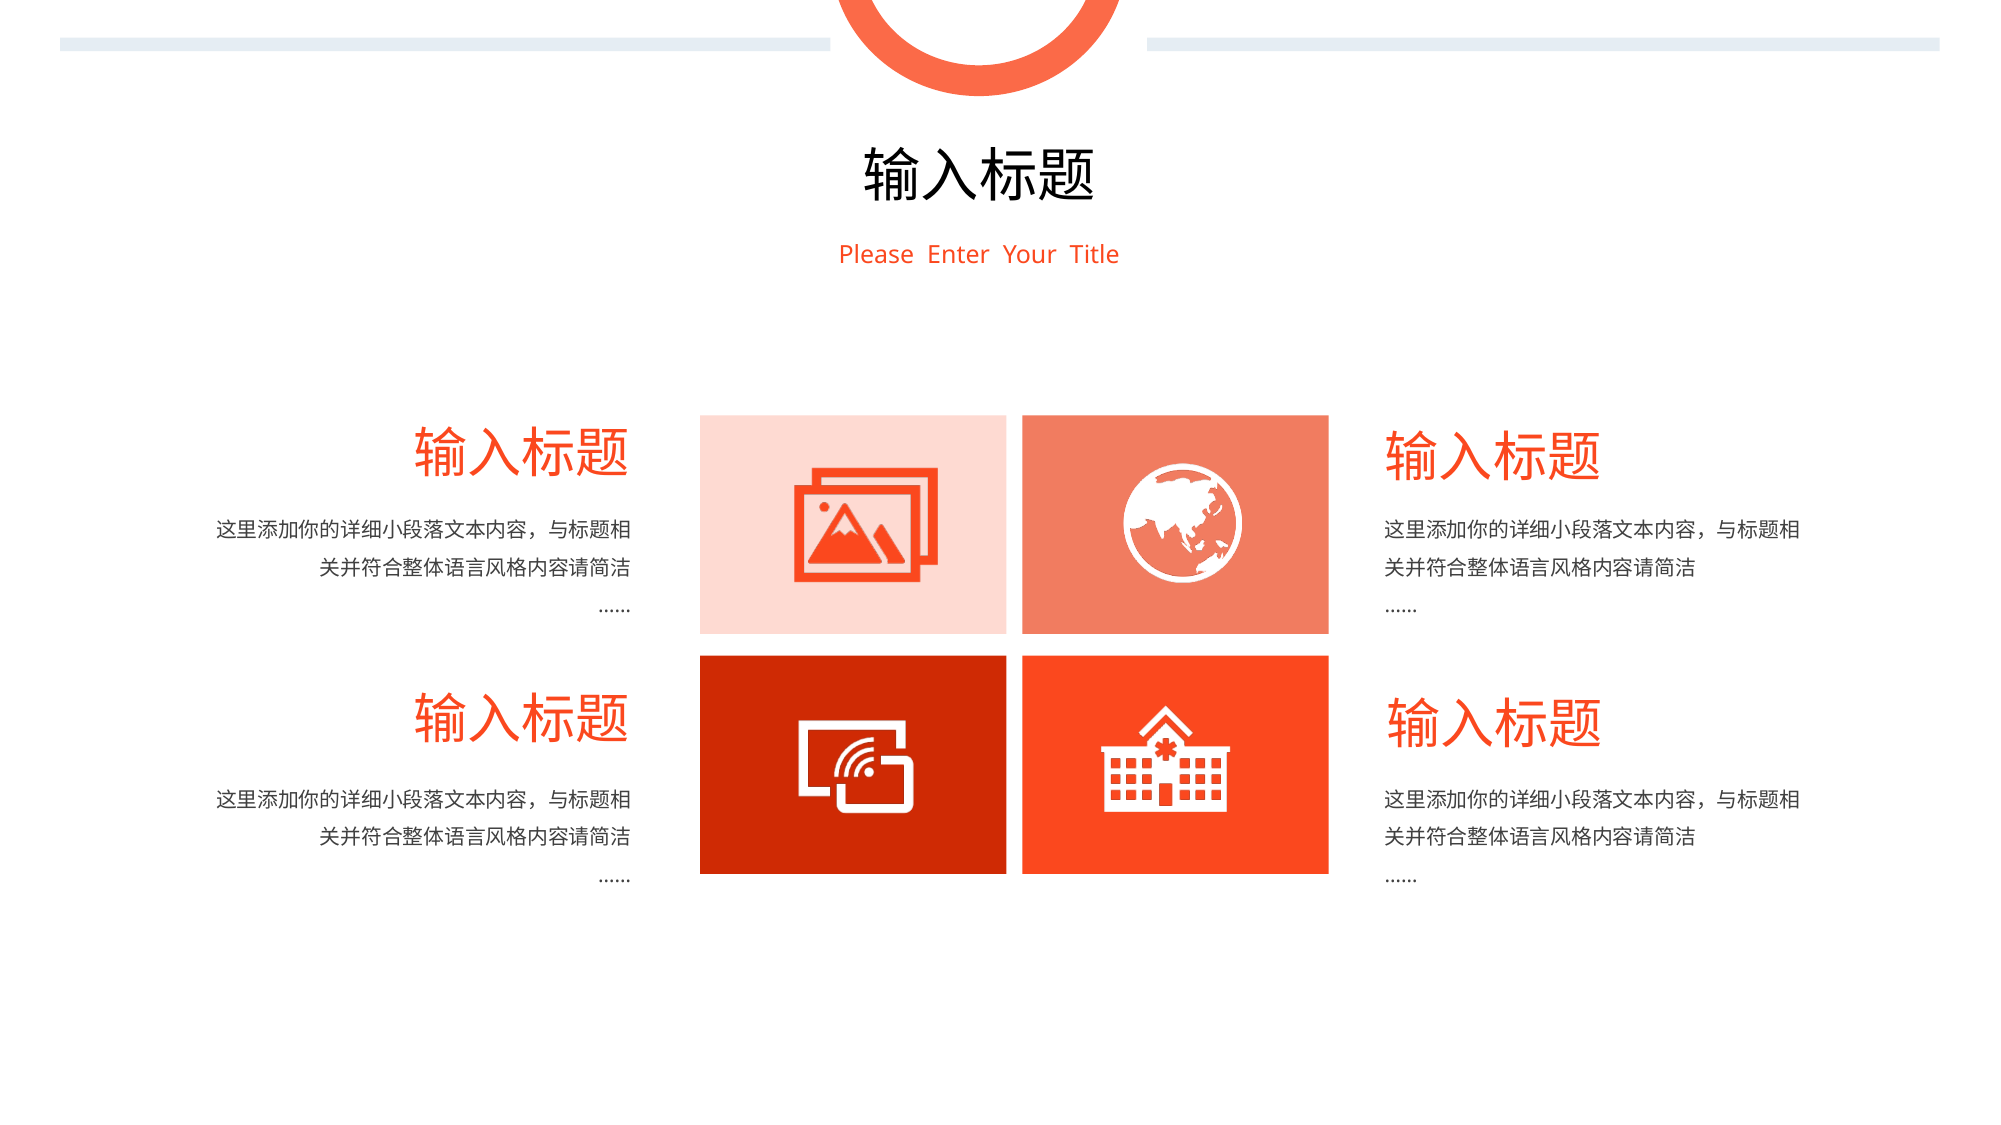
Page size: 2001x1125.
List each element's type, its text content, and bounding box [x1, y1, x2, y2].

text_box 这里添加你的详细小段落文本内容，与标题相关并符合整体语言风格内容请简洁 …… [182, 766, 646, 932]
text_box 这里添加你的详细小段落文本内容，与标题相关并符合整体语言风格内容请简洁 …… [182, 496, 646, 662]
text_box 输入标题 [148, 410, 646, 491]
text_box 输入标题 [1369, 415, 1867, 496]
text_box 这里添加你的详细小段落文本内容，与标题相关并符合整体语言风格内容请简洁 …… [1369, 496, 1833, 662]
text_box 输入标题 [1371, 681, 1868, 762]
text_box 这里添加你的详细小段落文本内容，与标题相关并符合整体语言风格内容请简洁 …… [1369, 766, 1833, 932]
picture [1107, 449, 1258, 600]
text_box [700, 415, 1329, 874]
picture [1090, 686, 1241, 837]
text_box Please Enter Your Title [726, 231, 1233, 276]
text_box 输入标题 [148, 676, 646, 757]
picture [781, 689, 932, 840]
text_box 输入标题 [811, 130, 1148, 215]
picture [791, 447, 942, 598]
